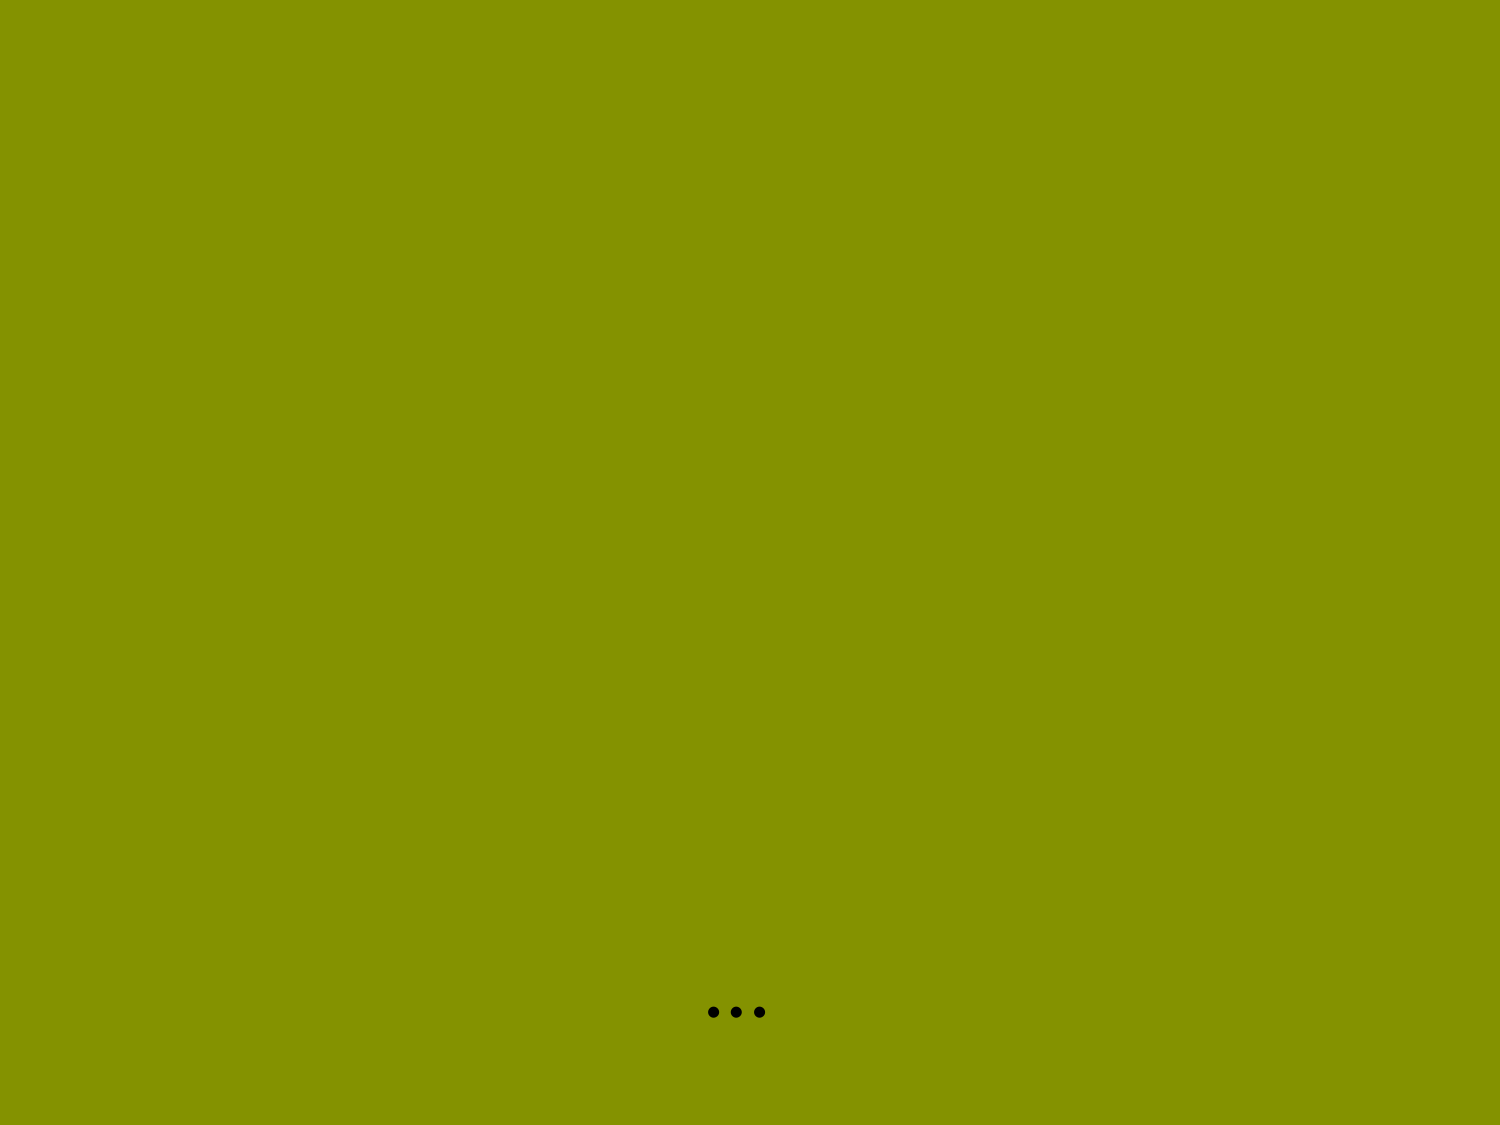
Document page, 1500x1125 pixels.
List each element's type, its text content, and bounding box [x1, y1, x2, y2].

title … [62, 887, 1413, 1075]
